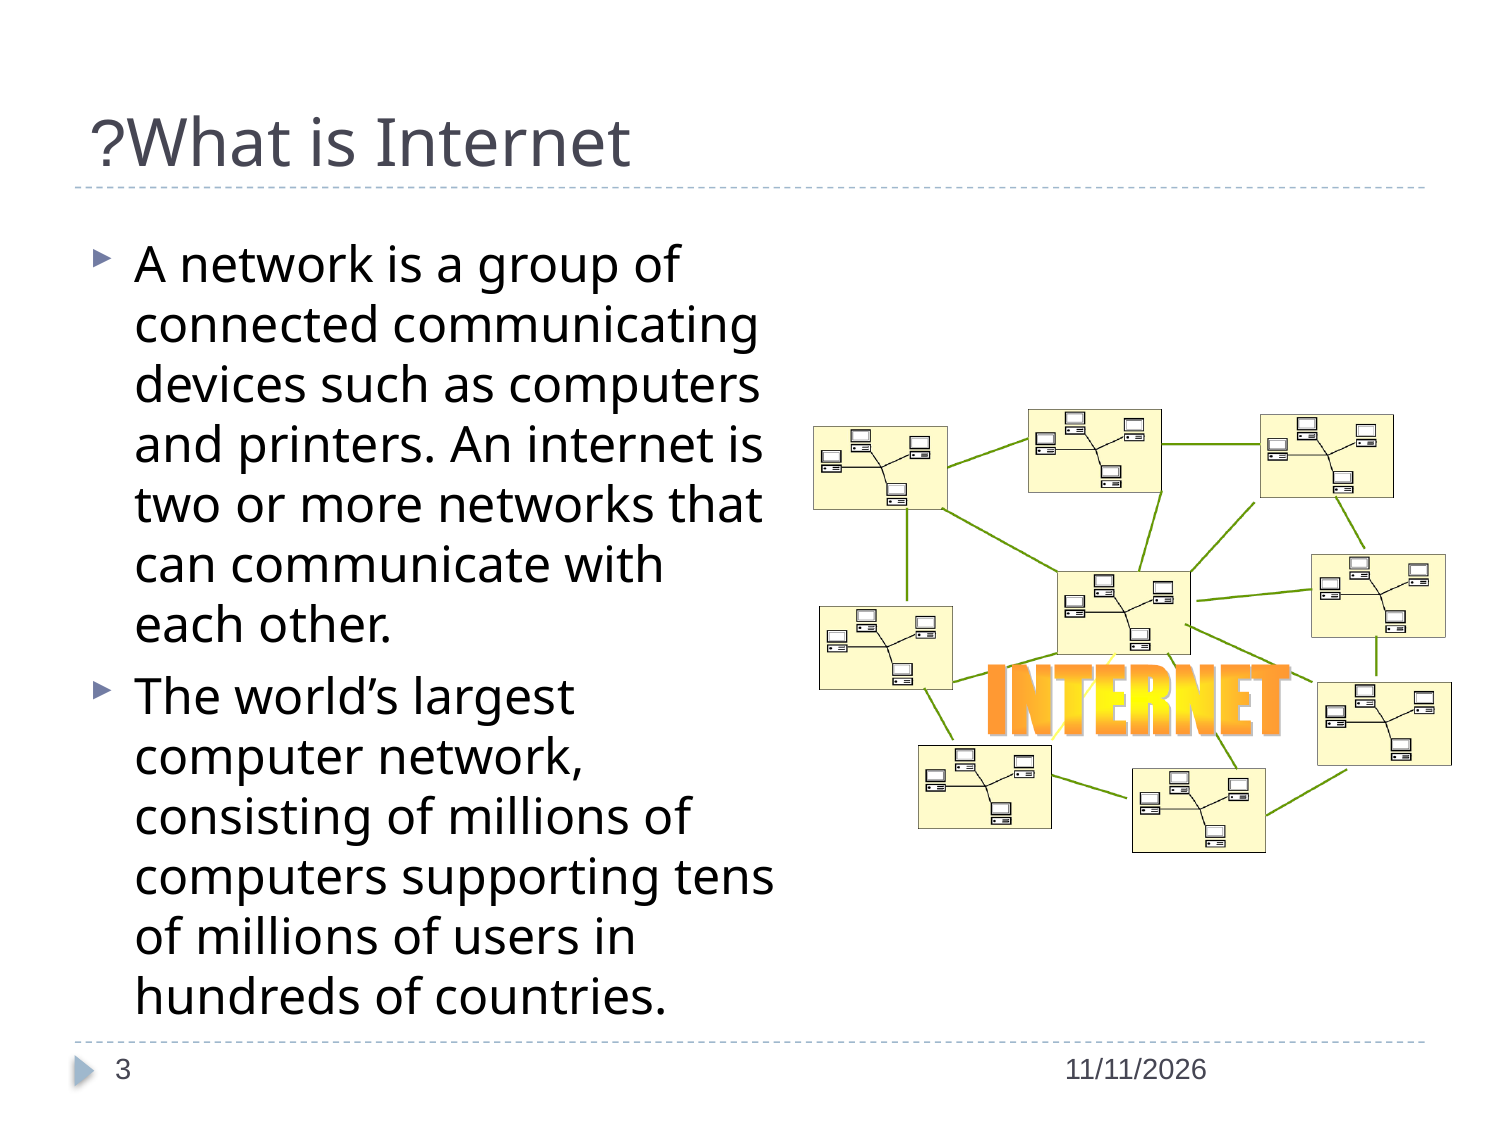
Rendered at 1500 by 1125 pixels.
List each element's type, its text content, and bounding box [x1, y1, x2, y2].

list A network is a group of connected communicating devices such as computers and printers. An internet is two or more networks that can communicate with each other. The world’s largest computer network, consisting of millions of computers supporting tens of millions of users in hundreds of countries. [75, 224, 800, 1005]
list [799, 399, 1463, 860]
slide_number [1050, 1042, 1426, 1103]
slide_number 3 [100, 1042, 426, 1103]
title What is Internet? [75, 37, 1425, 188]
